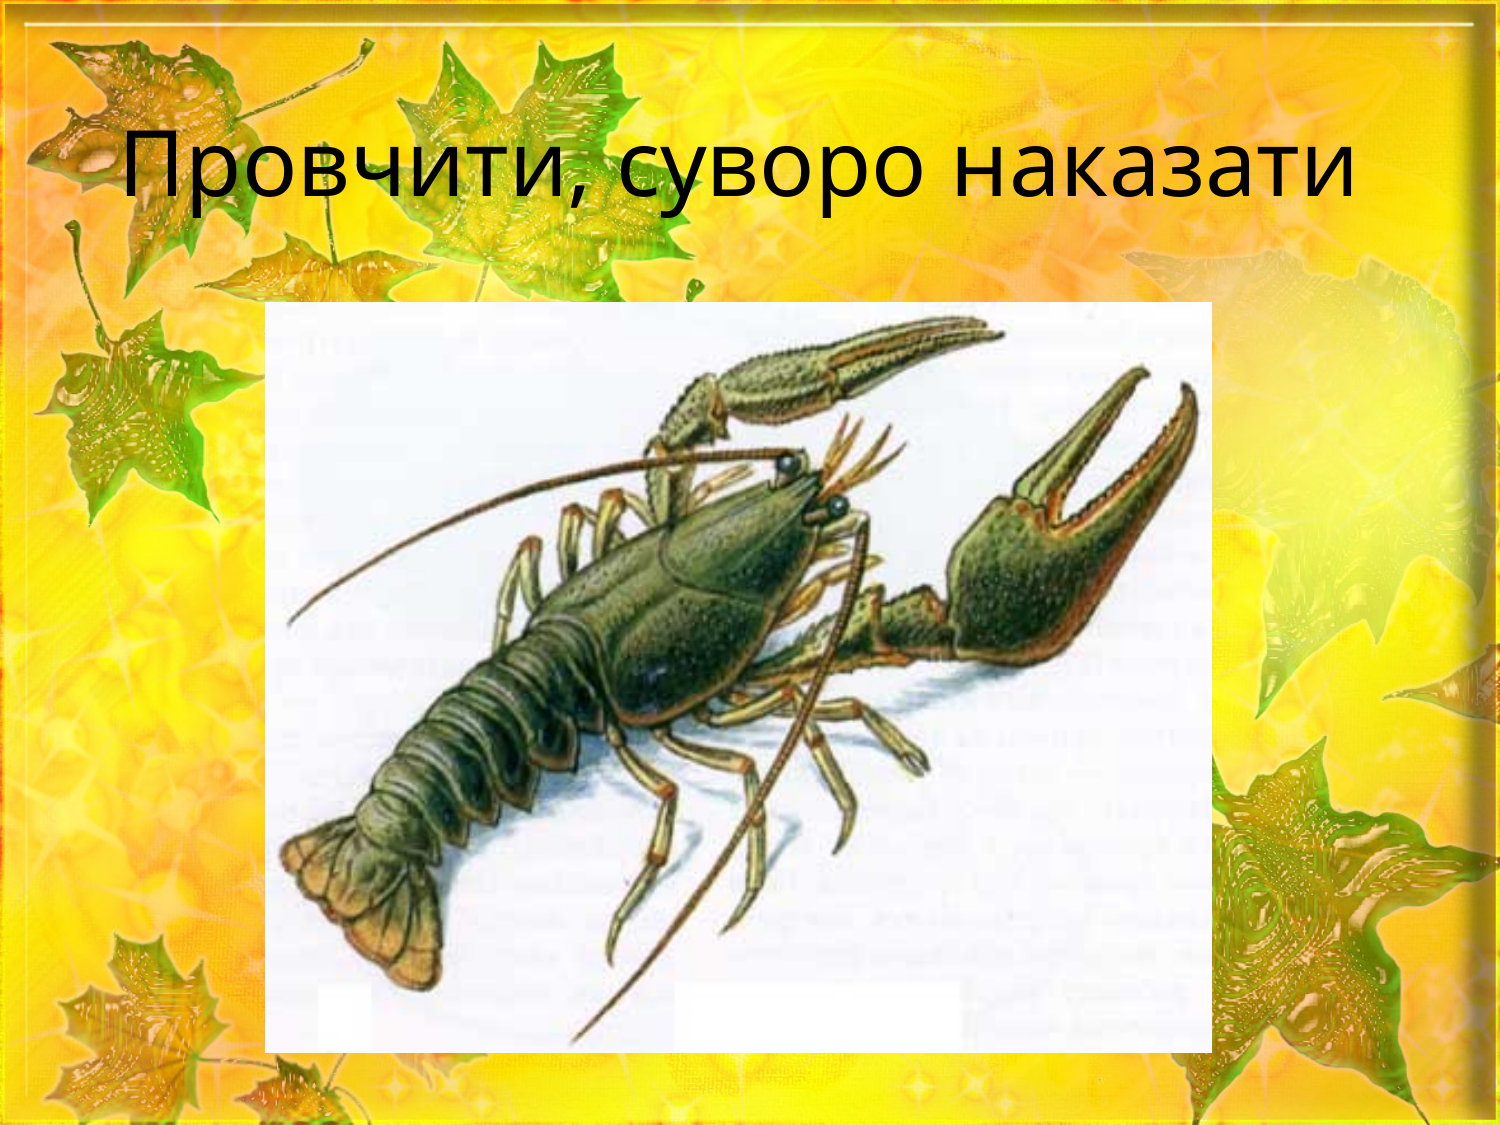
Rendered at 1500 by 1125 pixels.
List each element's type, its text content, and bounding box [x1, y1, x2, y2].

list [265, 302, 1213, 1054]
title Провчити, суворо наказати [76, 66, 1427, 254]
picture [0, 0, 1500, 1125]
